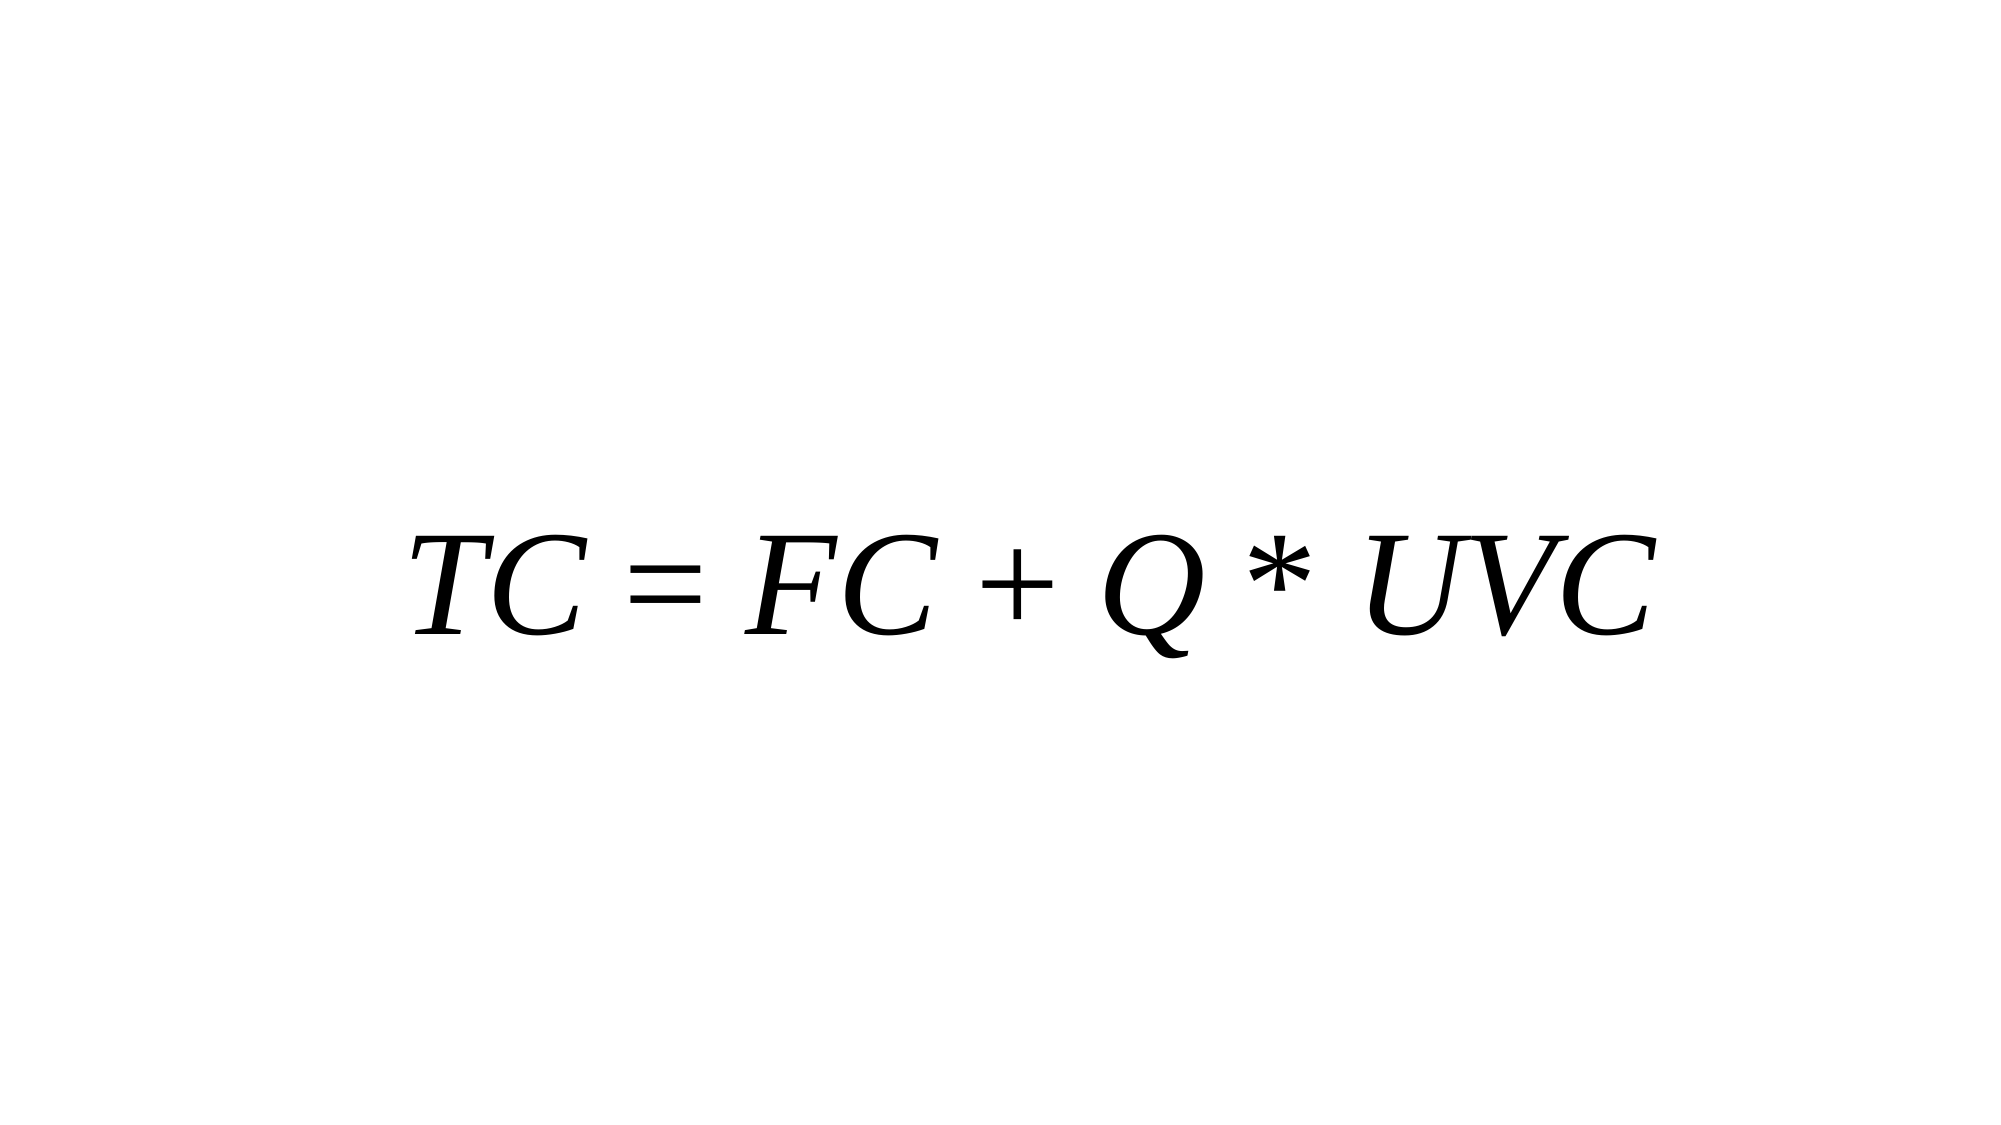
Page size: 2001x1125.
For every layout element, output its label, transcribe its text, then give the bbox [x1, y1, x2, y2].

text_box TC = FC + Q * UVC [388, 476, 1671, 672]
